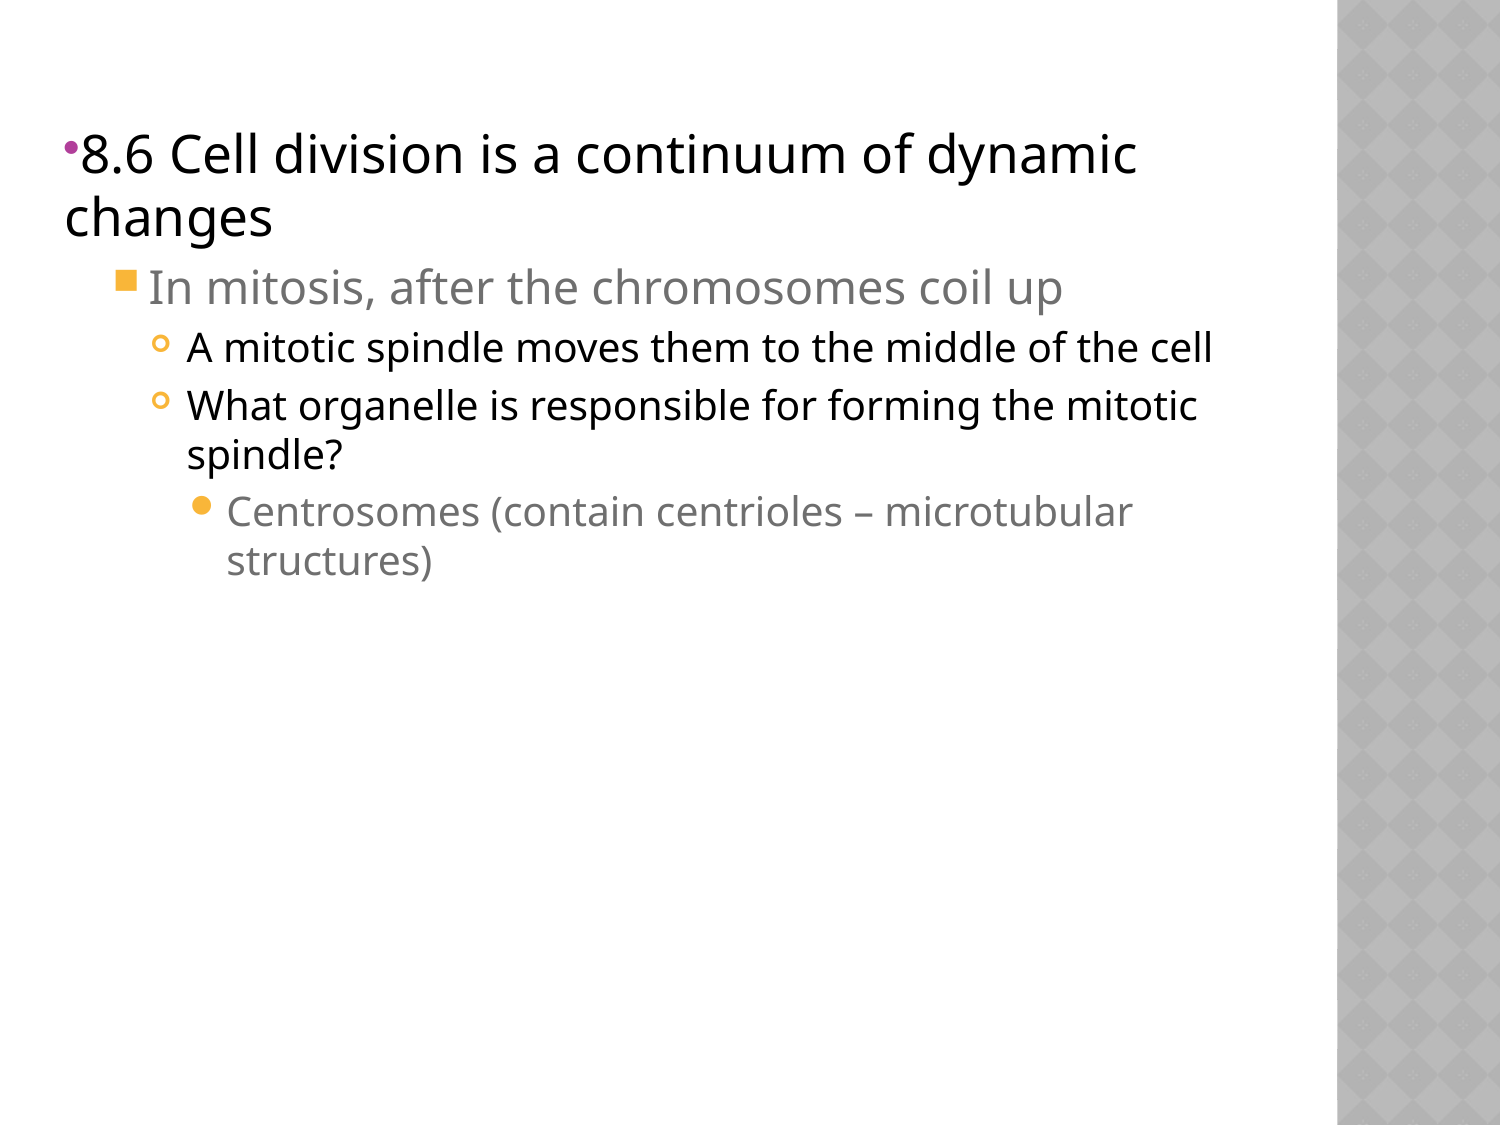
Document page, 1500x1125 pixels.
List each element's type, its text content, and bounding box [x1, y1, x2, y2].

list 8.6 Cell division is a continuum of dynamic changes In mitosis, after the chromosomes coil up A mitotic spindle moves them to the middle of the cell What organelle is responsible for forming the mitotic spindle? Centrosomes (contain centrioles – microtubular structures) [50, 112, 1342, 594]
